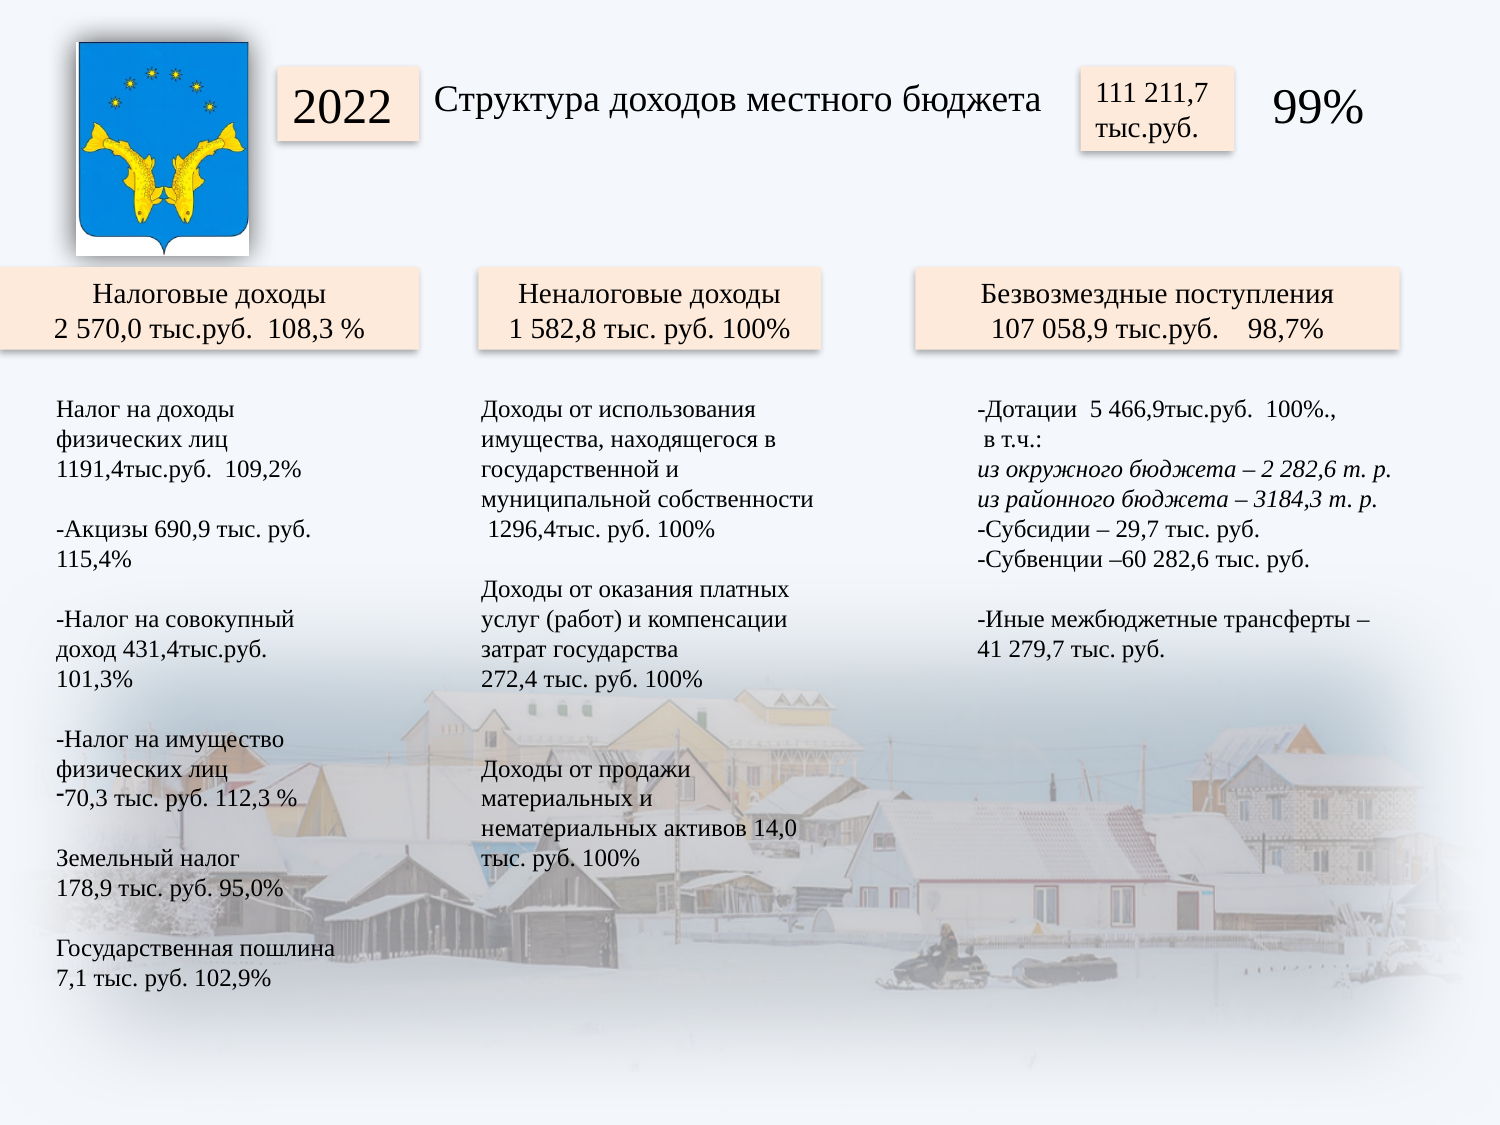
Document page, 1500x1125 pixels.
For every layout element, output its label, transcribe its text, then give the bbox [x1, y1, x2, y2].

text_box Налог на доходы физических лиц 1191,4тыс.руб. 109,2% -Акцизы 690,9 тыс. руб. 115,4% -Налог на совокупный доход 431,4тыс.руб. 101,3% -Налог на имущество физических лиц 70,3 тыс. руб. 112,3 % Земельный налог 178,9 тыс. руб. 95,0% Государственная пошлина 7,1 тыс. руб. 102,9% [41, 385, 361, 560]
text_box Безвозмездные поступления 107 058,9 тыс.руб. 98,7% [915, 267, 1400, 350]
picture [76, 42, 249, 256]
picture [0, 562, 1500, 1125]
text_box Налоговые доходы 2 570,0 тыс.руб. 108,3 % [0, 267, 420, 350]
text_box Доходы от использования имущества, находящегося в государственной и муниципальной собственности 1296,4тыс. руб. 100% Доходы от оказания платных услуг (работ) и компенсации затрат государства 272,4 тыс. руб. 100% Доходы от продажи материальных и нематериальных активов 14,0 тыс. руб. 100% [466, 385, 833, 560]
text_box 111 211,7 тыс.руб. [1080, 66, 1235, 151]
text_box -Дотации 5 466,9тыс.руб. 100%., в т.ч.: из окружного бюджета – 2 282,6 т. р. из районного бюджета – 3184,3 т. р. -Субсидии – 29,7 тыс. руб. -Субвенции –60 282,6 тыс. руб. -Иные межбюджетные трансферты – 41 279,7 тыс. руб. [962, 385, 1447, 560]
text_box 2022 [277, 66, 420, 142]
text_box 99% [1257, 66, 1447, 142]
text_box Структура доходов местного бюджета [420, 66, 1080, 127]
text_box Неналоговые доходы 1 582,8 тыс. руб. 100% [478, 267, 821, 350]
